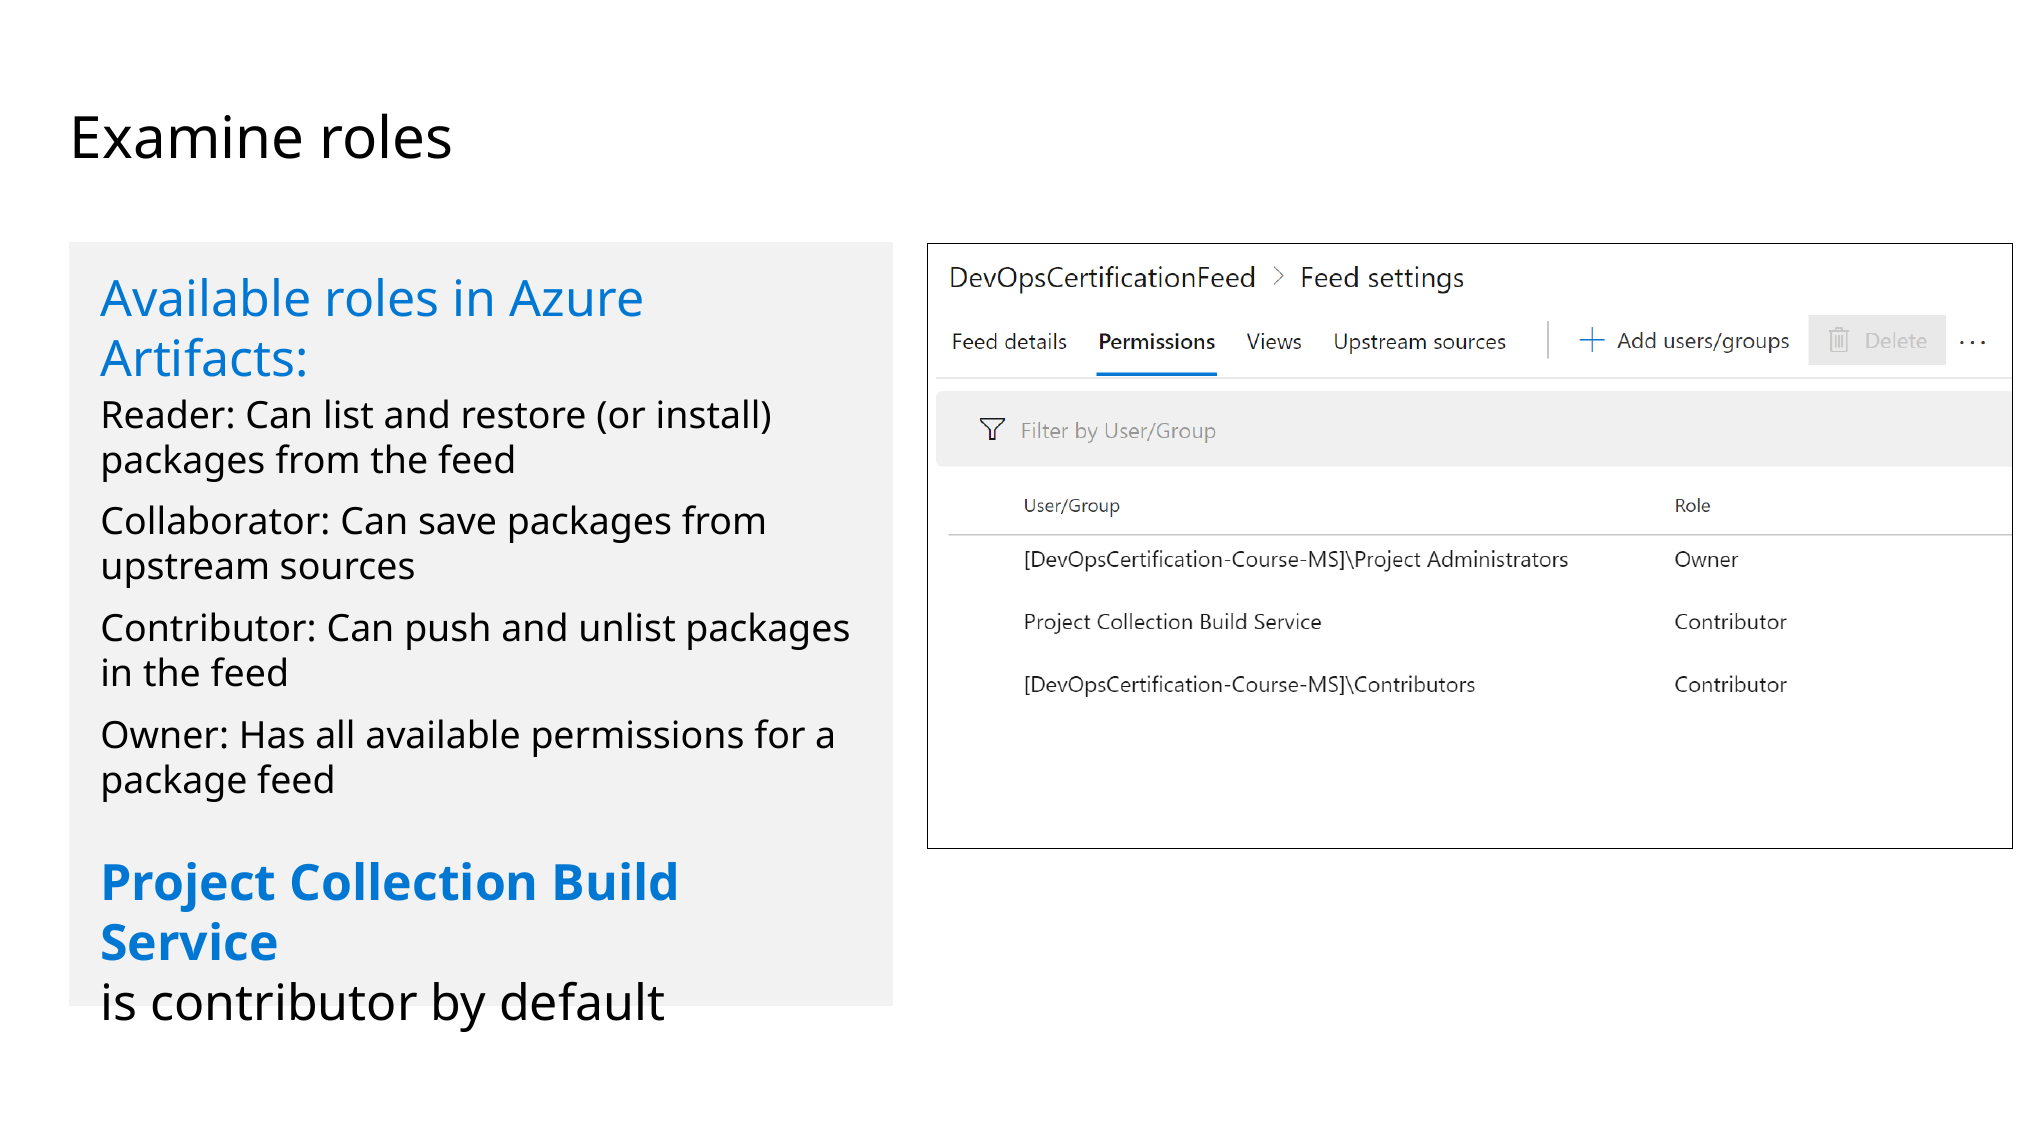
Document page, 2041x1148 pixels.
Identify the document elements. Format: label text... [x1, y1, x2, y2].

text_box Available roles in Azure Artifacts: Reader: Can list and restore (or install) packages from the feed Collaborator: Can save packages from upstream sources Contributor: Can push and unlist packages in the feed Owner: Has all available permissions for a package feed Project Collection Build Service is contributor by default [70, 243, 892, 1005]
picture [927, 243, 2013, 849]
title Examine roles [70, 103, 1969, 172]
